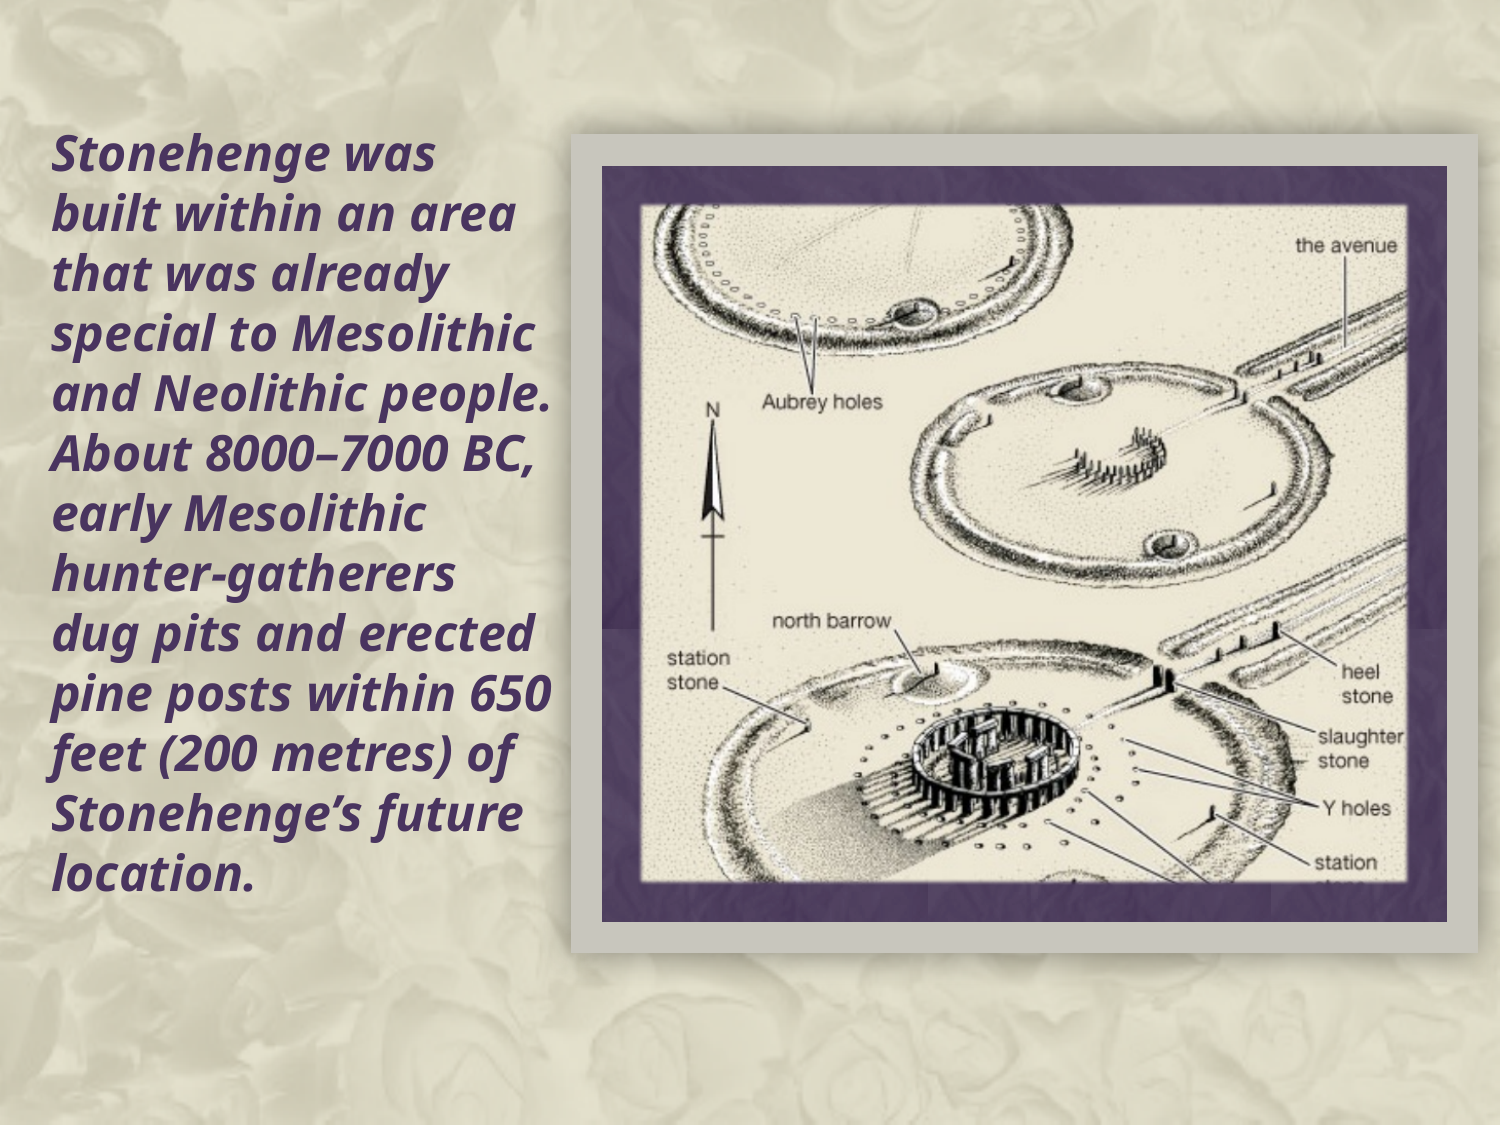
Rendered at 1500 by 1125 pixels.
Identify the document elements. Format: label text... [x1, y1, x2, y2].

picture [638, 202, 1411, 886]
list Stonehenge was built within an area that was already special to Mesolithic and Neolithic people. About 8000–7000 BC, early Mesolithic hunter-gatherers dug pits and erected pine posts within 650 feet (200 metres) of Stonehenge’s future location. [36, 113, 573, 1047]
